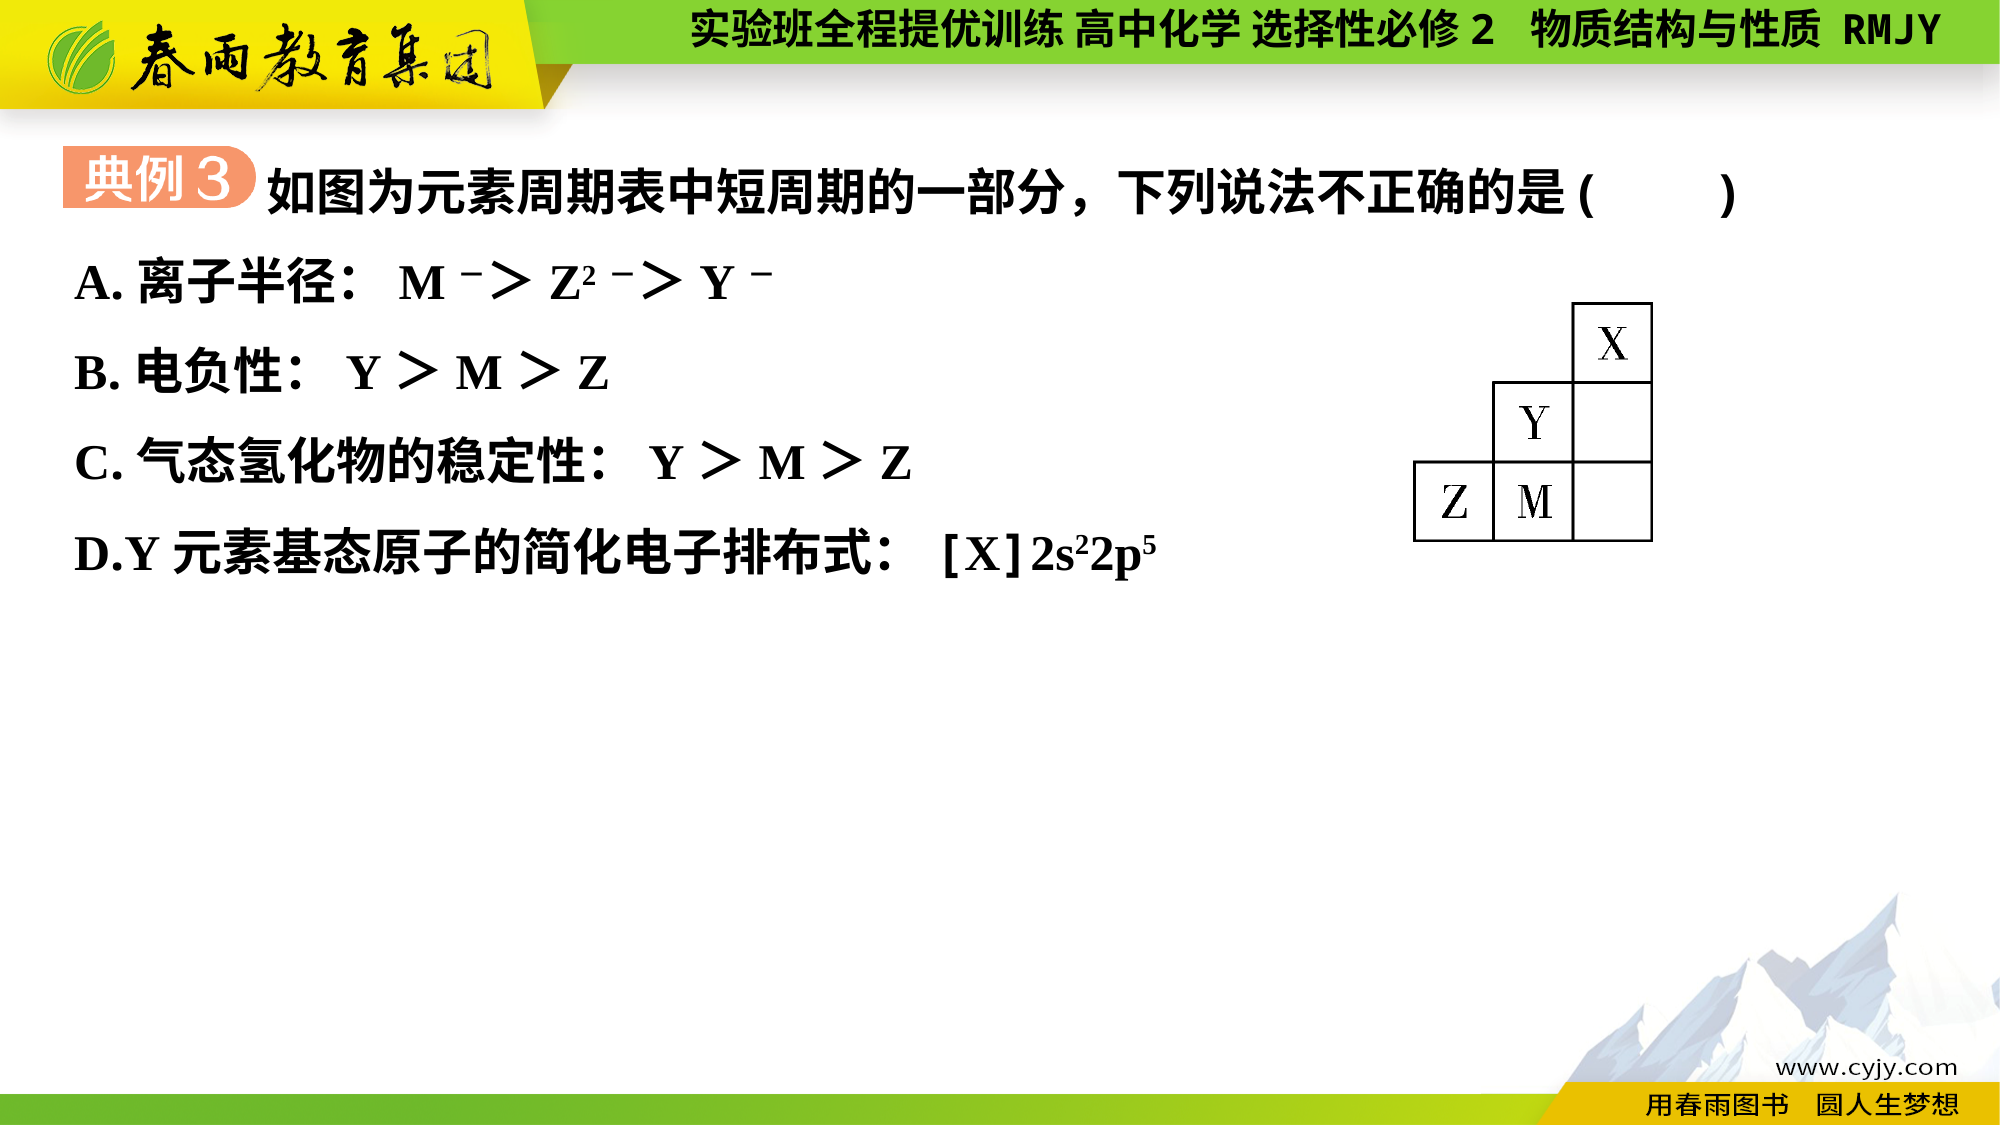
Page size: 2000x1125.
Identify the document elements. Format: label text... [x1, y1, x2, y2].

list 如图为元素周期表中短周期的一部分，下列说法不正确的是( ) A.离子半径：M－＞Z2－＞Y－ B.电负性：Y＞M＞Z C.气态氢化物的稳定性：Y＞M＞Z D.Y元素基态原子的简化电子排布式：[X]2s22p5 [59, 122, 1944, 581]
picture [0, 0, 2000, 1125]
